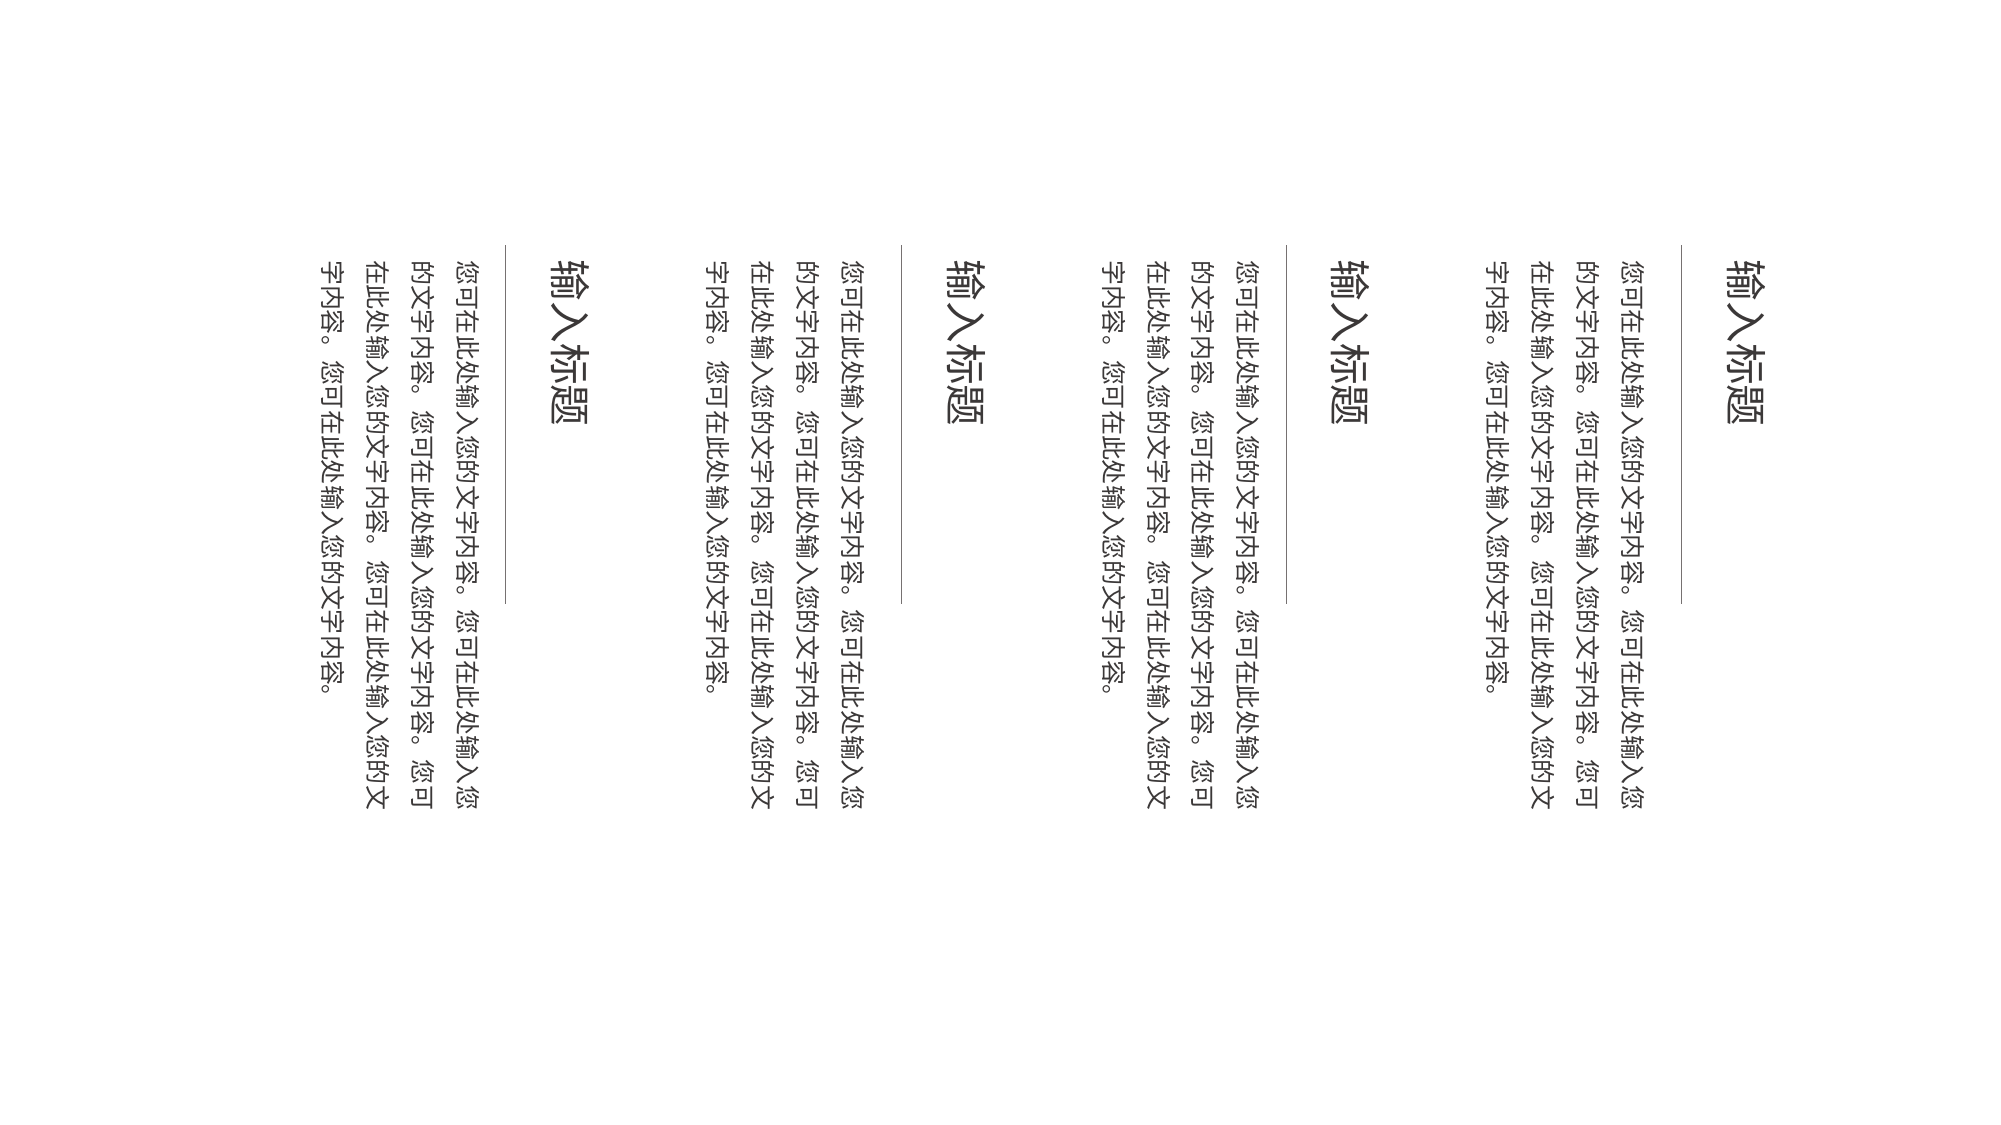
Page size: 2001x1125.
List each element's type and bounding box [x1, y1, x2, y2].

text_box [293, 245, 604, 849]
text_box [1458, 245, 1780, 849]
text_box [678, 245, 1000, 849]
text_box [1074, 245, 1384, 849]
